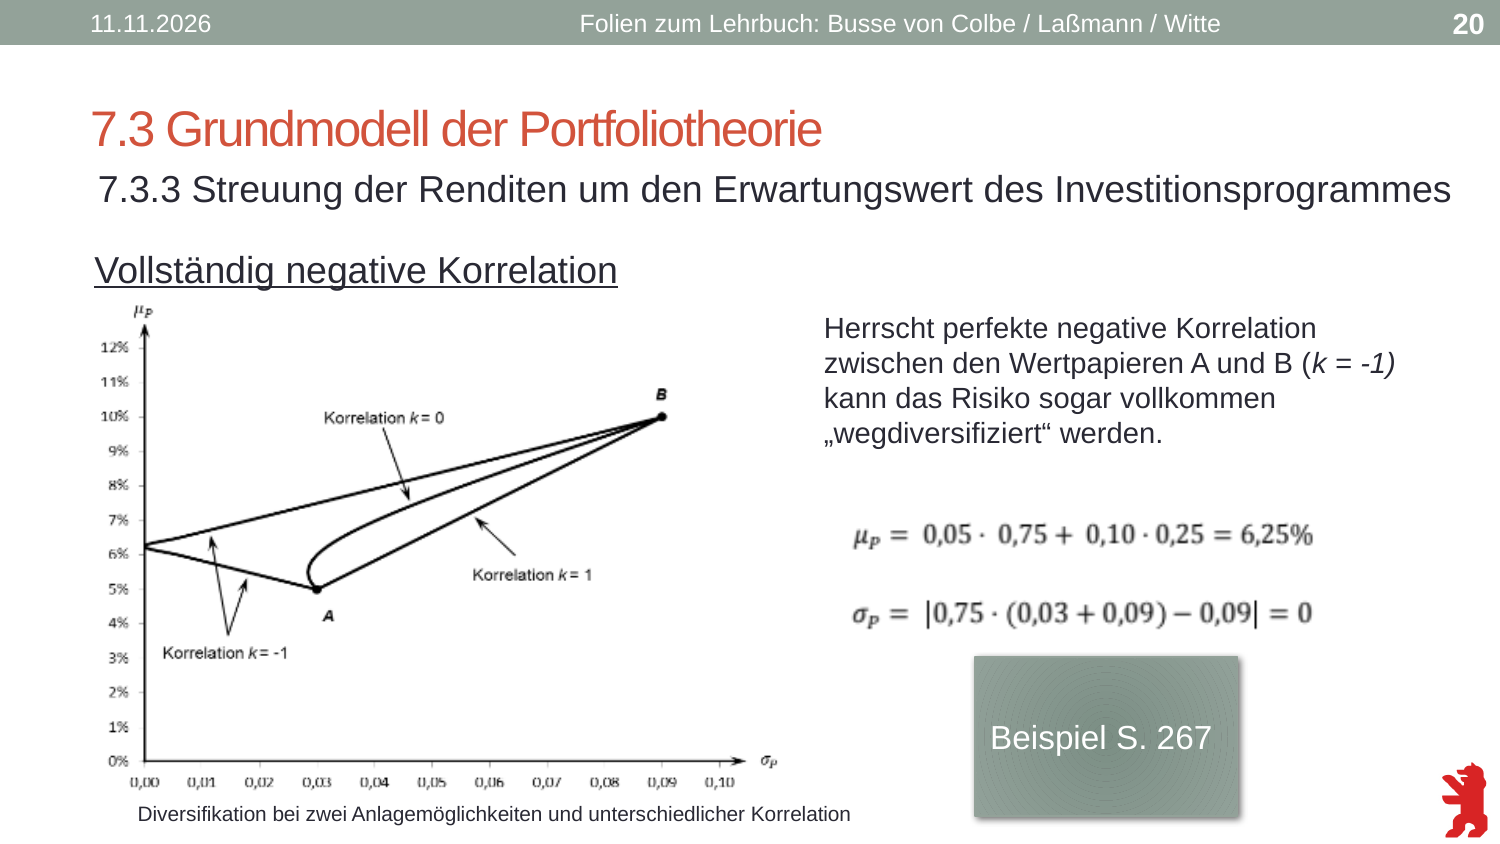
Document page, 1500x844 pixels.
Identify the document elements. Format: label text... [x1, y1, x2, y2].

text_box Herrscht perfekte negative Korrelation zwischen den Wertpapieren A und B (k = -1) kann das Risiko sogar vollkommen „wegdiversifiziert“ werden. [818, 302, 1435, 492]
text_box 7.3.3 Streuung der Renditen um den Erwartungswert des Investitionsprogrammes [83, 157, 1468, 217]
text_box Vollständig negative Korrelation [79, 238, 634, 288]
slide_number 20 [1325, 2, 1500, 43]
picture [1434, 760, 1500, 844]
footer Folien zum Lehrbuch: Busse von Colbe / Laßmann / Witte [562, 2, 1238, 43]
text_box Diversifikation bei zwei Anlagemöglichkeiten und unterschiedlicher Korrelation [122, 793, 866, 833]
title 7.3 Grundmodell der Portfoliotheorie [75, 65, 1425, 188]
picture [74, 291, 810, 817]
text_box Beispiel S. 267 [974, 688, 1238, 817]
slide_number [75, 2, 550, 43]
picture [823, 477, 1356, 680]
